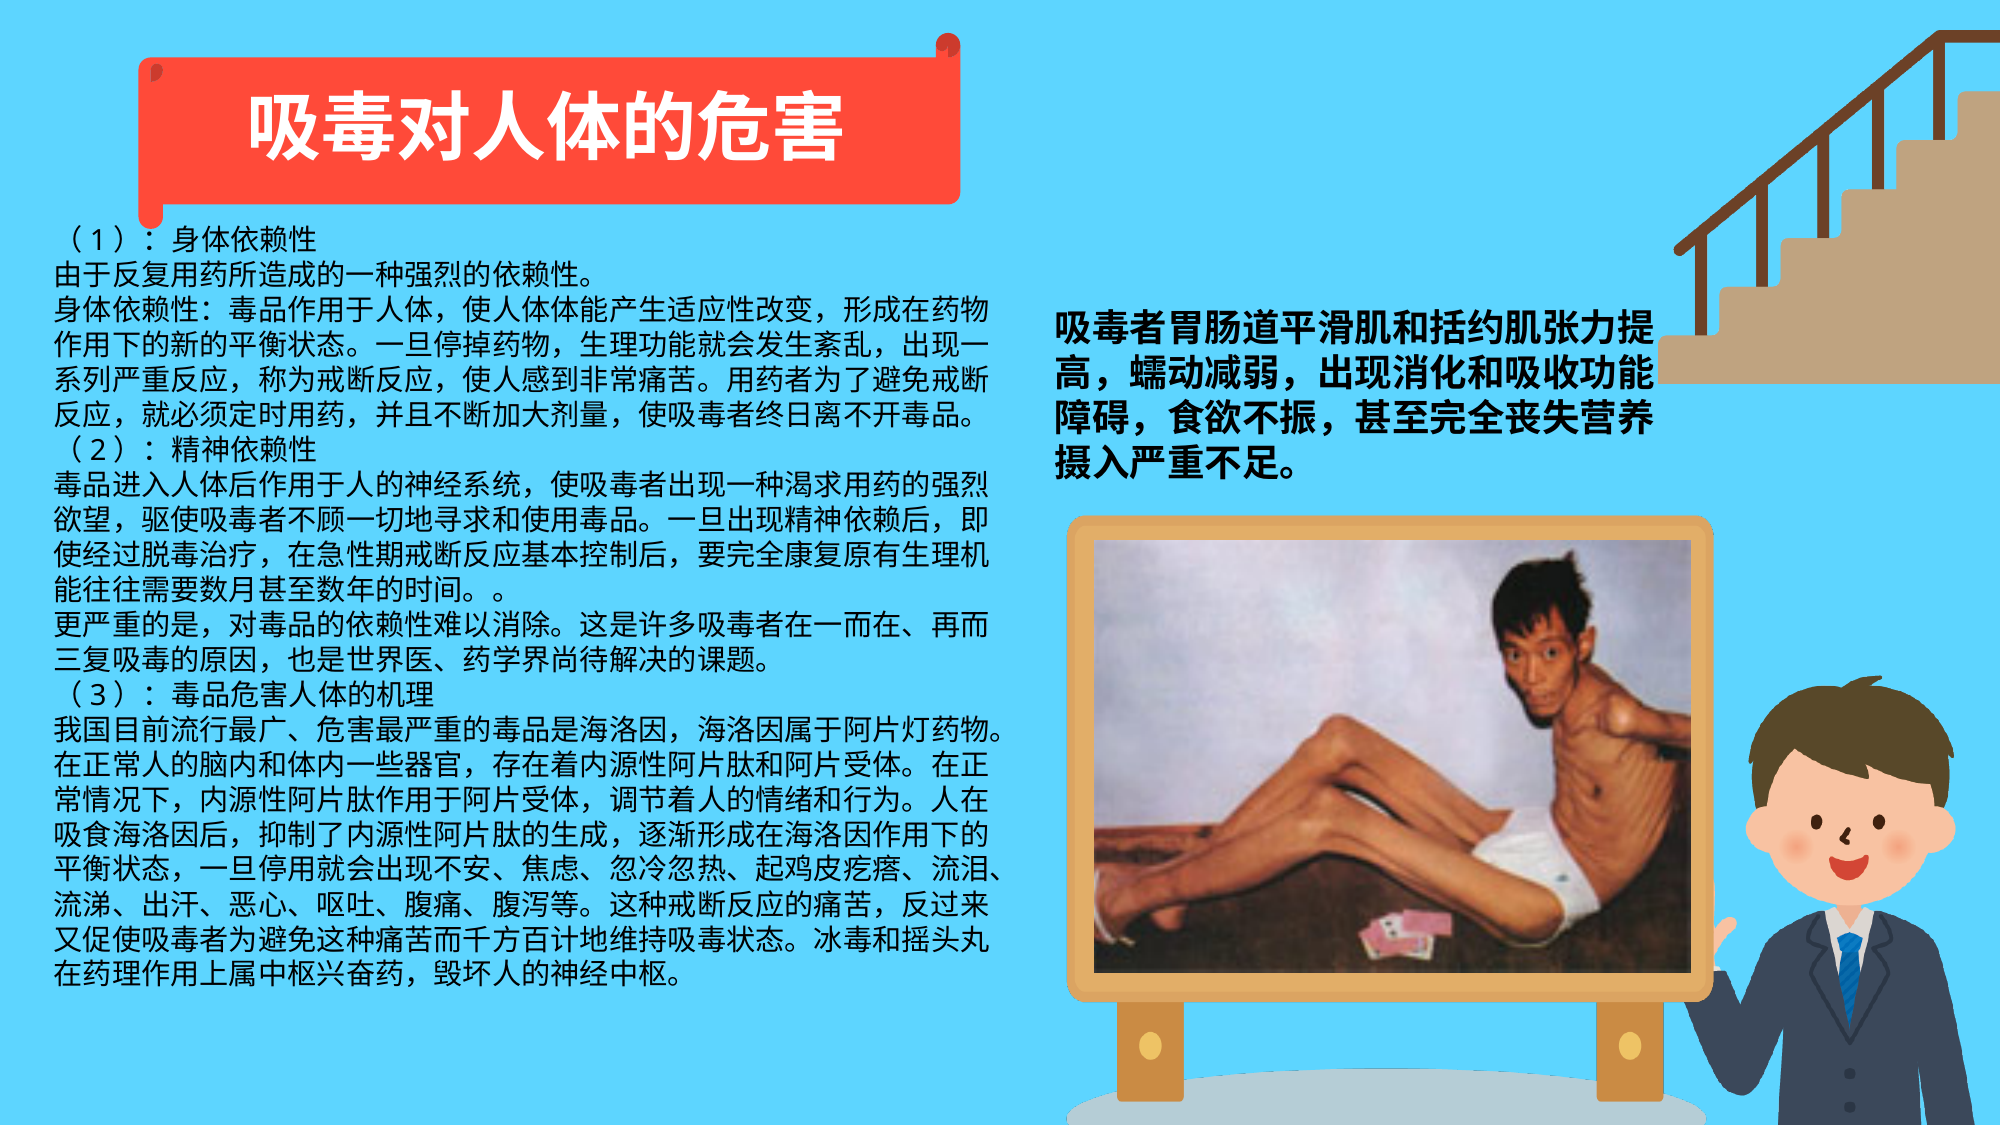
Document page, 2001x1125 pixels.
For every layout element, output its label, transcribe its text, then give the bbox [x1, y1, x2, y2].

list （1）：身体依赖性 由于反复用药所造成的一种强烈的依赖性。 身体依赖性：毒品作用于人体，使人体体能产生适应性改变，形成在药物作用下的新的平衡状态。一旦停掉药物，生理功能就会发生紊乱，出现一系列严重反应，称为戒断反应，使人感到非常痛苦。用药者为了避免戒断反应，就必须定时用药，并且不断加大剂量，使吸毒者终日离不开毒品。 （2）：精神依赖性 毒品进入人体后作用于人的神经系统，使吸毒者出现一种渴求用药的强烈欲望，驱使吸毒者不顾一切地寻求和使用毒品。一旦出现精神依赖后，即使经过脱毒治疗，在急性期戒断反应基本控制后，要完全康复原有生理机能往往需要数月甚至数年的时间。。 更严重的是，对毒品的依赖性难以消除。这是许多吸毒者在一而在、再而三复吸毒的原因，也是世界医、药学界尚待解决的课题。 （3）：毒品危害人体的机理 我国目前流行最广、危害最严重的毒品是海洛因，海洛因属于阿片灯药物。在正常人的脑内和体内一些器官，存在着内源性阿片肽和阿片受体。在正常情况下，内源性阿片肽作用于阿片受体，调节着人的情绪和行为。人在吸食海洛因后，抑制了内源性阿片肽的生成，逐渐形成在海洛因作用下的平衡状态，一旦停用就会出现不安、焦虑、忽冷忽热、起鸡皮疙瘩、流泪、流涕、出汗、恶心、呕吐、腹痛、腹泻等。这种戒断反应的痛苦，反过来又促使吸毒者为避免这种痛苦而千方百计地维持吸毒状态。冰毒和摇头丸在药理作用上属中枢兴奋药，毁坏人的神经中枢。 [38, 214, 1024, 1100]
picture [1094, 540, 1691, 973]
title 吸毒对人体的危害 [38, 82, 1055, 188]
text_box [137, 31, 962, 82]
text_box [997, 343, 2000, 1125]
text_box [137, 188, 962, 214]
text_box 吸毒者胃肠道平滑肌和括约肌张力提高，蠕动减弱，出现消化和吸收功能障碍，食欲不振，甚至完全丧失营养摄入严重不足。 [1040, 296, 1658, 343]
picture [1658, 30, 2000, 343]
